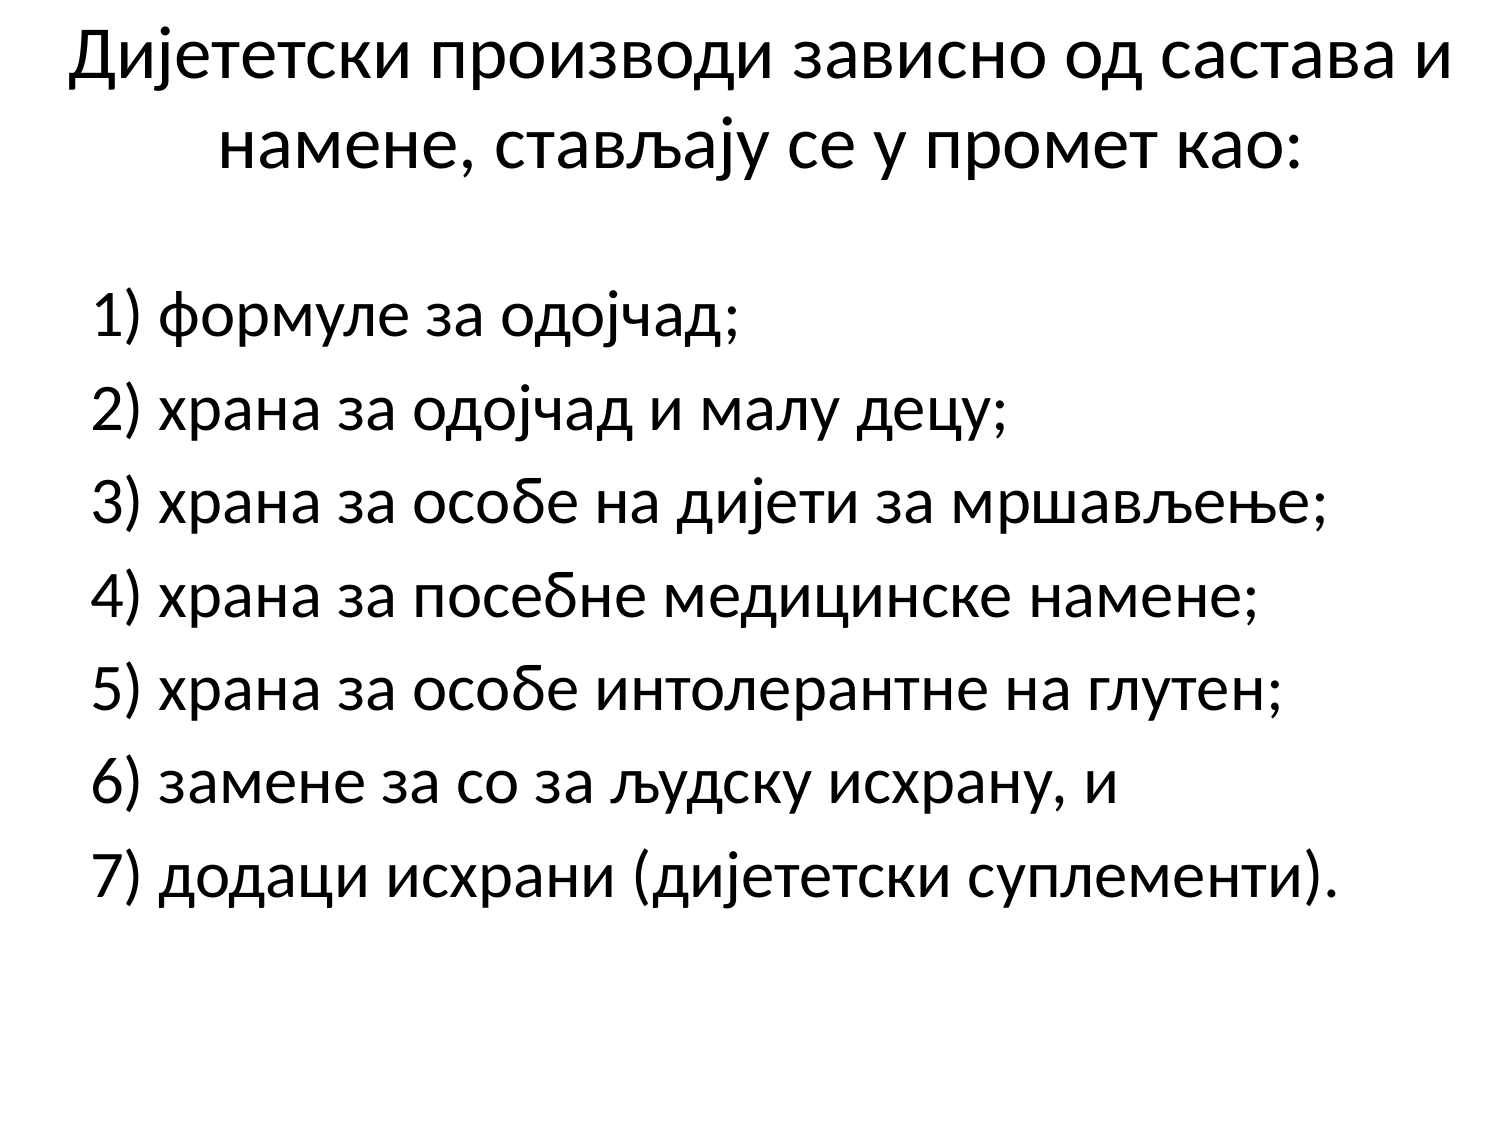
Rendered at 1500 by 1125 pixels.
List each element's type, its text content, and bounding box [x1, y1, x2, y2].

title Дијететски производи зависно од састава и намене, стављају се у промет као: [53, 45, 1471, 233]
list 1) формуле за одојчад; 2) храна за одојчад и малу децу; 3) храна за особе на дијети за мршављење; 4) храна за посебне медицинске намене; 5) храна за особе интолерантне на глутен; 6) замене за со за људску исхрану, и 7) додаци исхрани (дијететски суплементи). [75, 262, 1425, 1005]
